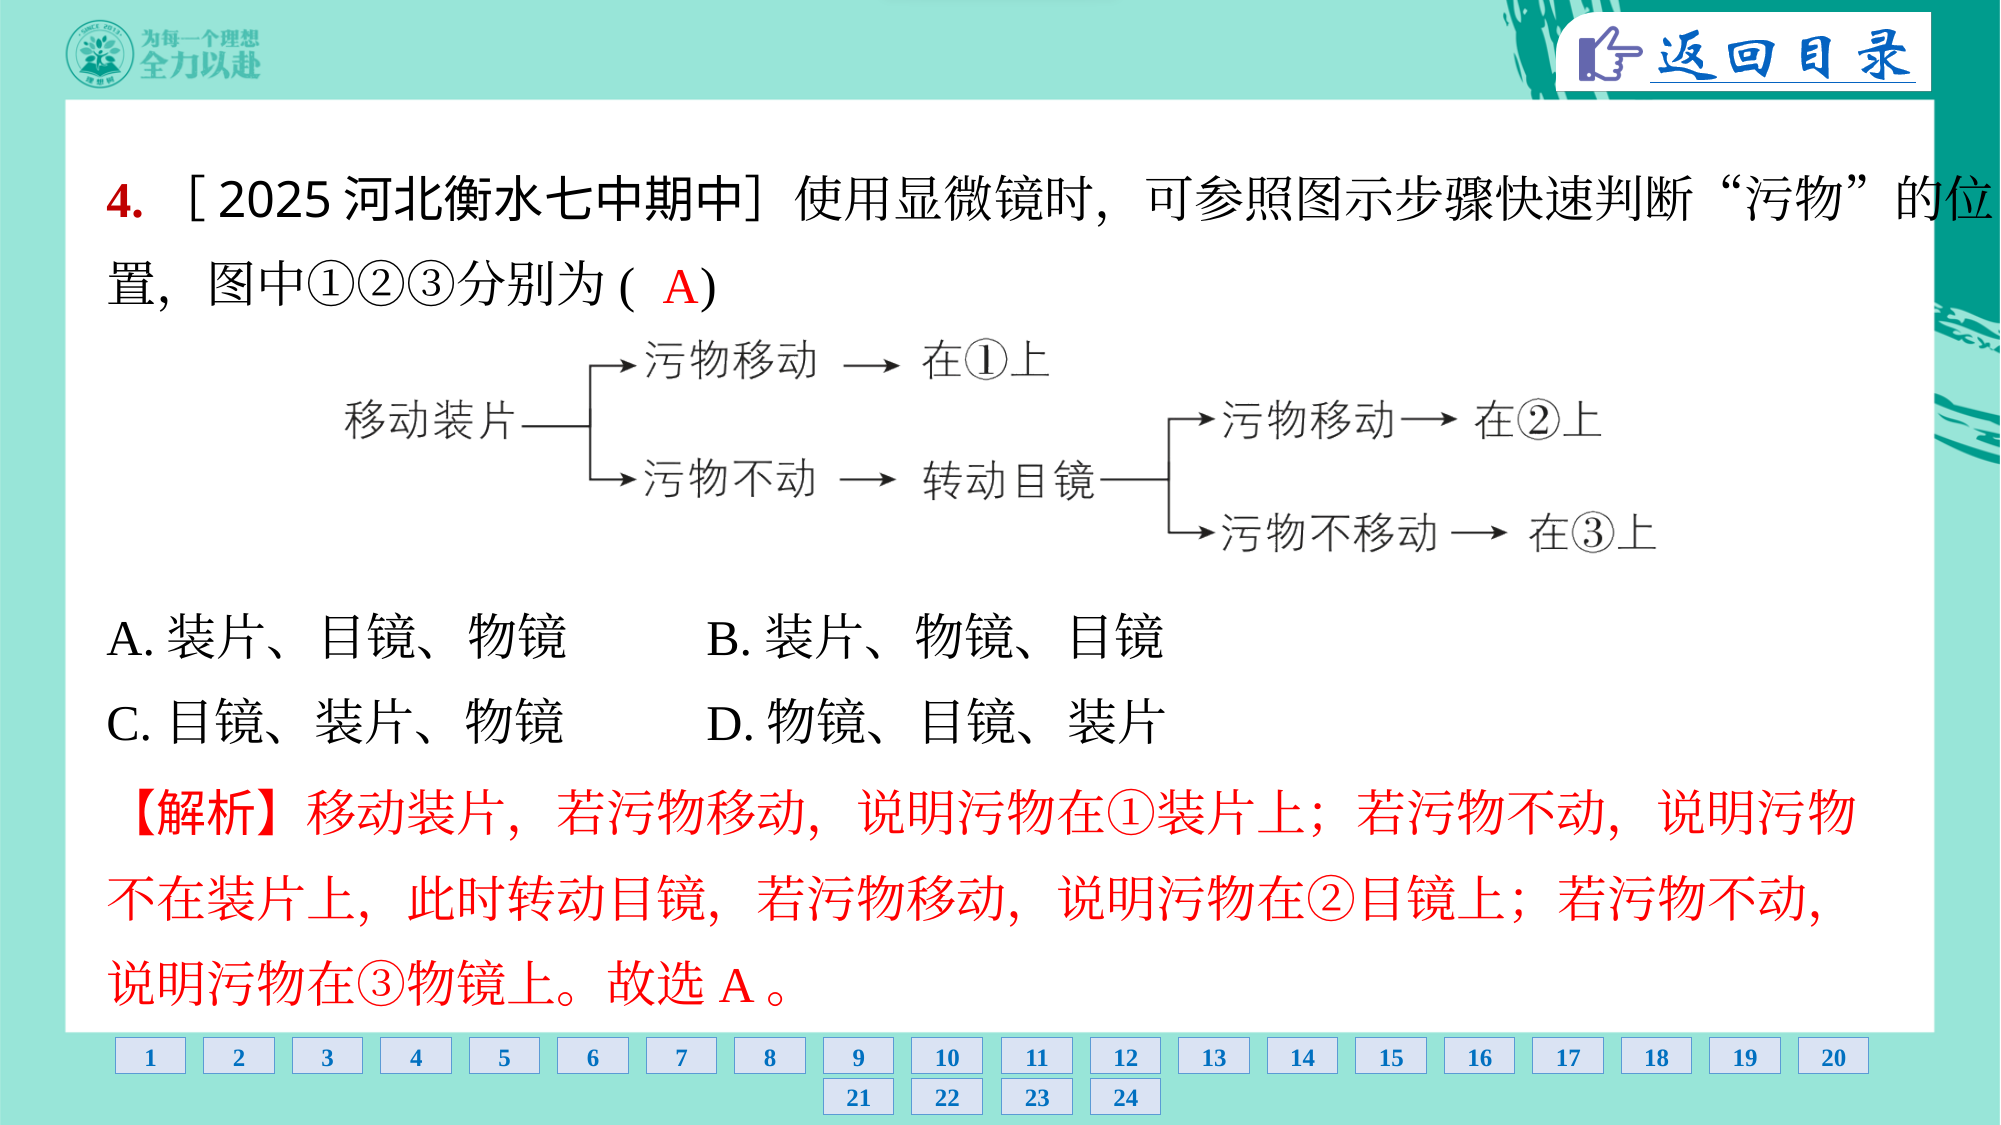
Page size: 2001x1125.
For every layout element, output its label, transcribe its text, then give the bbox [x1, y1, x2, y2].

text_box A [644, 228, 717, 314]
text_box 【解析】移动装片，若污物移动，说明污物在①装片上；若污物不动，说明污物 不在装片上，此时转动目镜，若污物移动，说明污物在②目镜上；若污物不动， 说明污物在③物镜上。故选A。 [106, 756, 1895, 1013]
picture [0, 0, 2000, 1125]
text_box A.装片、目镜、物镜 B.装片、物镜、目镜 C.目镜、装片、物镜 D.物镜、目镜、装片 [106, 580, 1895, 751]
text_box 4.［2025河北衡水七中期中］使用显微镜时，可参照图示步骤快速判断“污物”的位 置，图中①②③分别为( ) [106, 141, 1895, 313]
